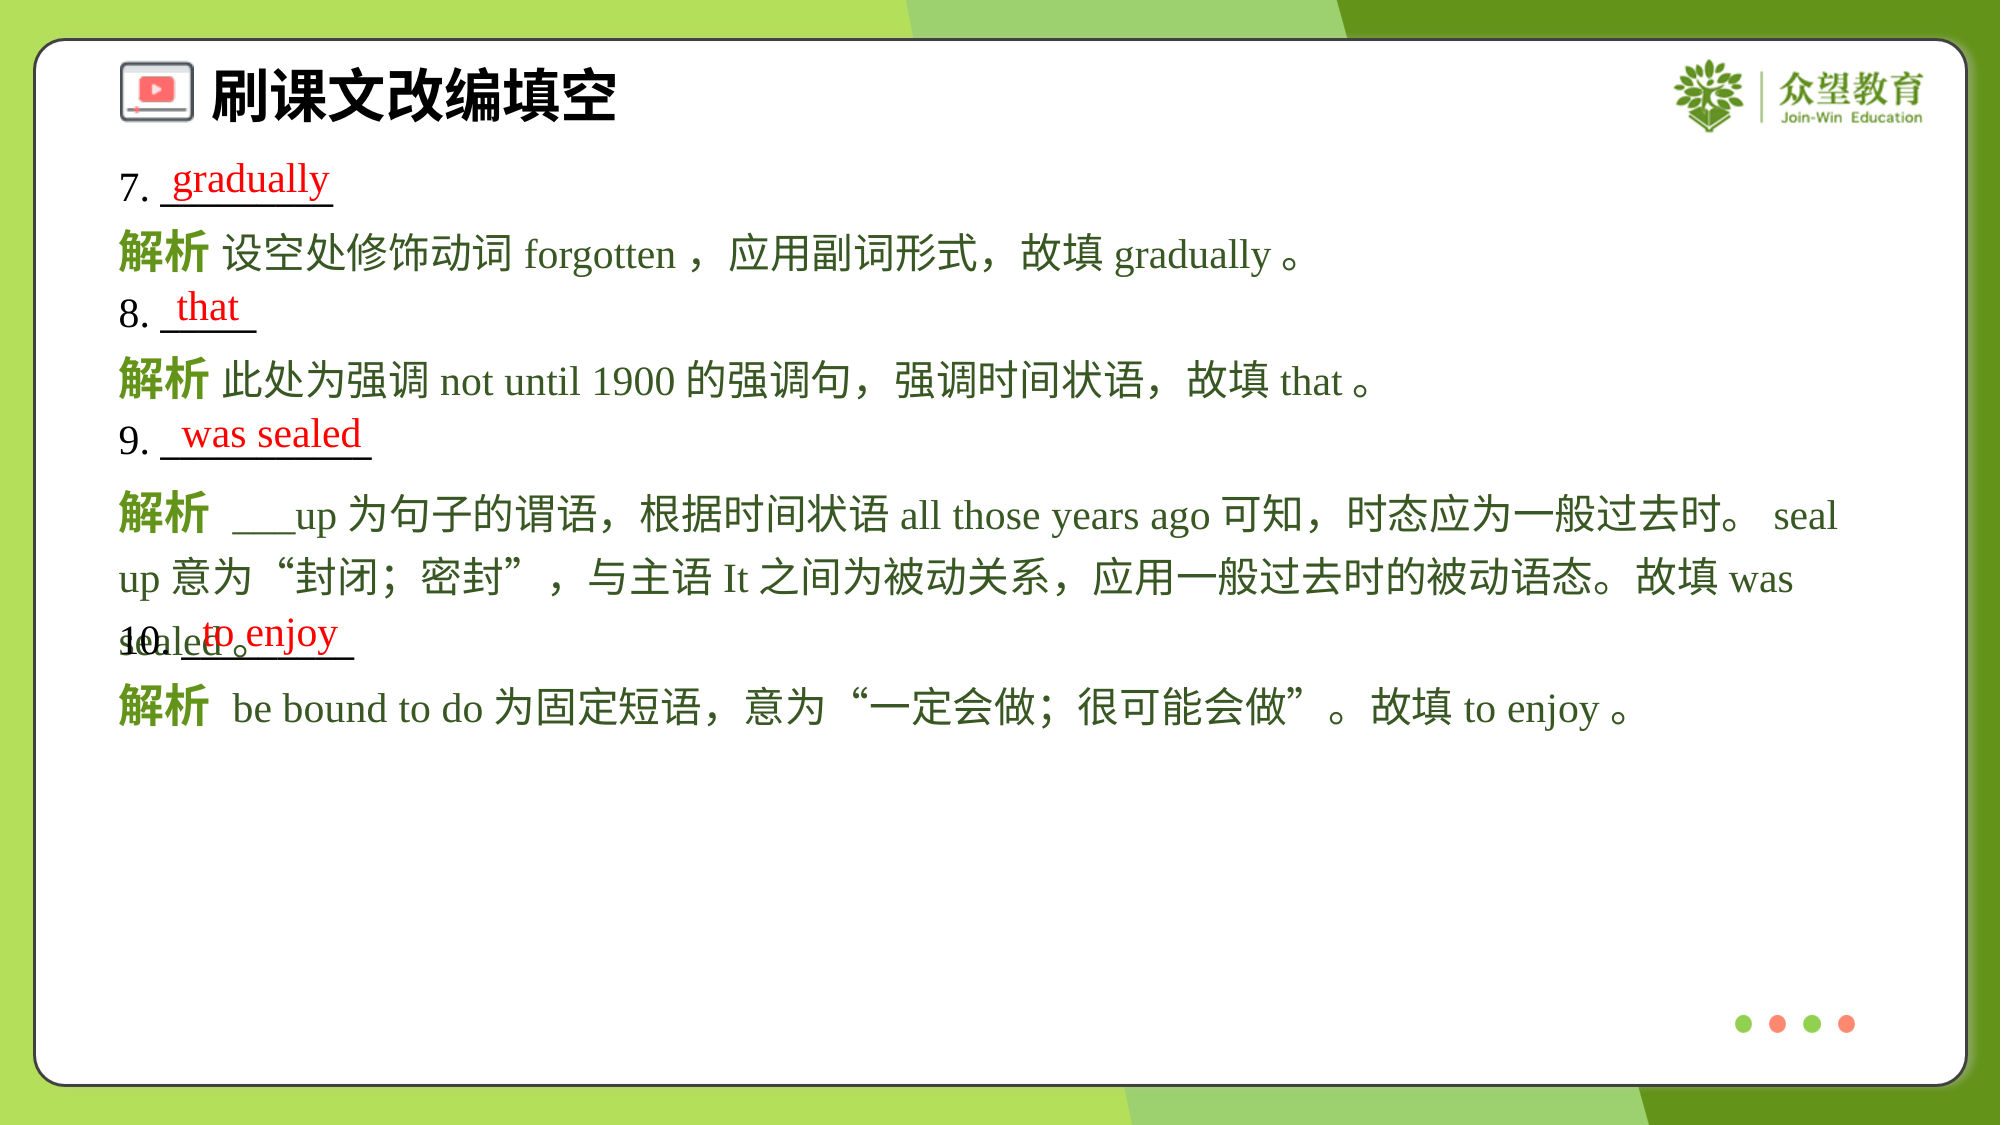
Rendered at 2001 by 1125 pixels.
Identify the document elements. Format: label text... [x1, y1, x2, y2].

text_box to enjoy [192, 591, 348, 649]
text_box 7. _________ [118, 146, 1883, 204]
text_box 解析 此处为强调not until 1900的强调句，强调时间状语，故填that。 [118, 336, 1883, 399]
text_box 解析 设空处修饰动词forgotten，应用副词形式，故填gradually。 [118, 209, 1883, 271]
text_box was sealed [172, 393, 372, 451]
text_box 解析 ___up为句子的谓语，根据时间状语all those years ago可知，时态应为一般过去时。seal up意为“封闭；密封”，与主语It之间为被动关系，应用一般过去时的被动语态。故填was sealed。 [118, 469, 1883, 596]
text_box 解析 be bound to do为固定短语，意为“一定会做；很可能会做”。故填to enjoy。 [118, 663, 1883, 726]
text_box 9. ___________ [118, 399, 1883, 457]
picture [0, 0, 2000, 1125]
text_box 8. _____ [118, 272, 1883, 330]
text_box 10. _________ [118, 600, 1883, 658]
text_box gradually [167, 138, 335, 197]
text_box that [172, 266, 244, 325]
